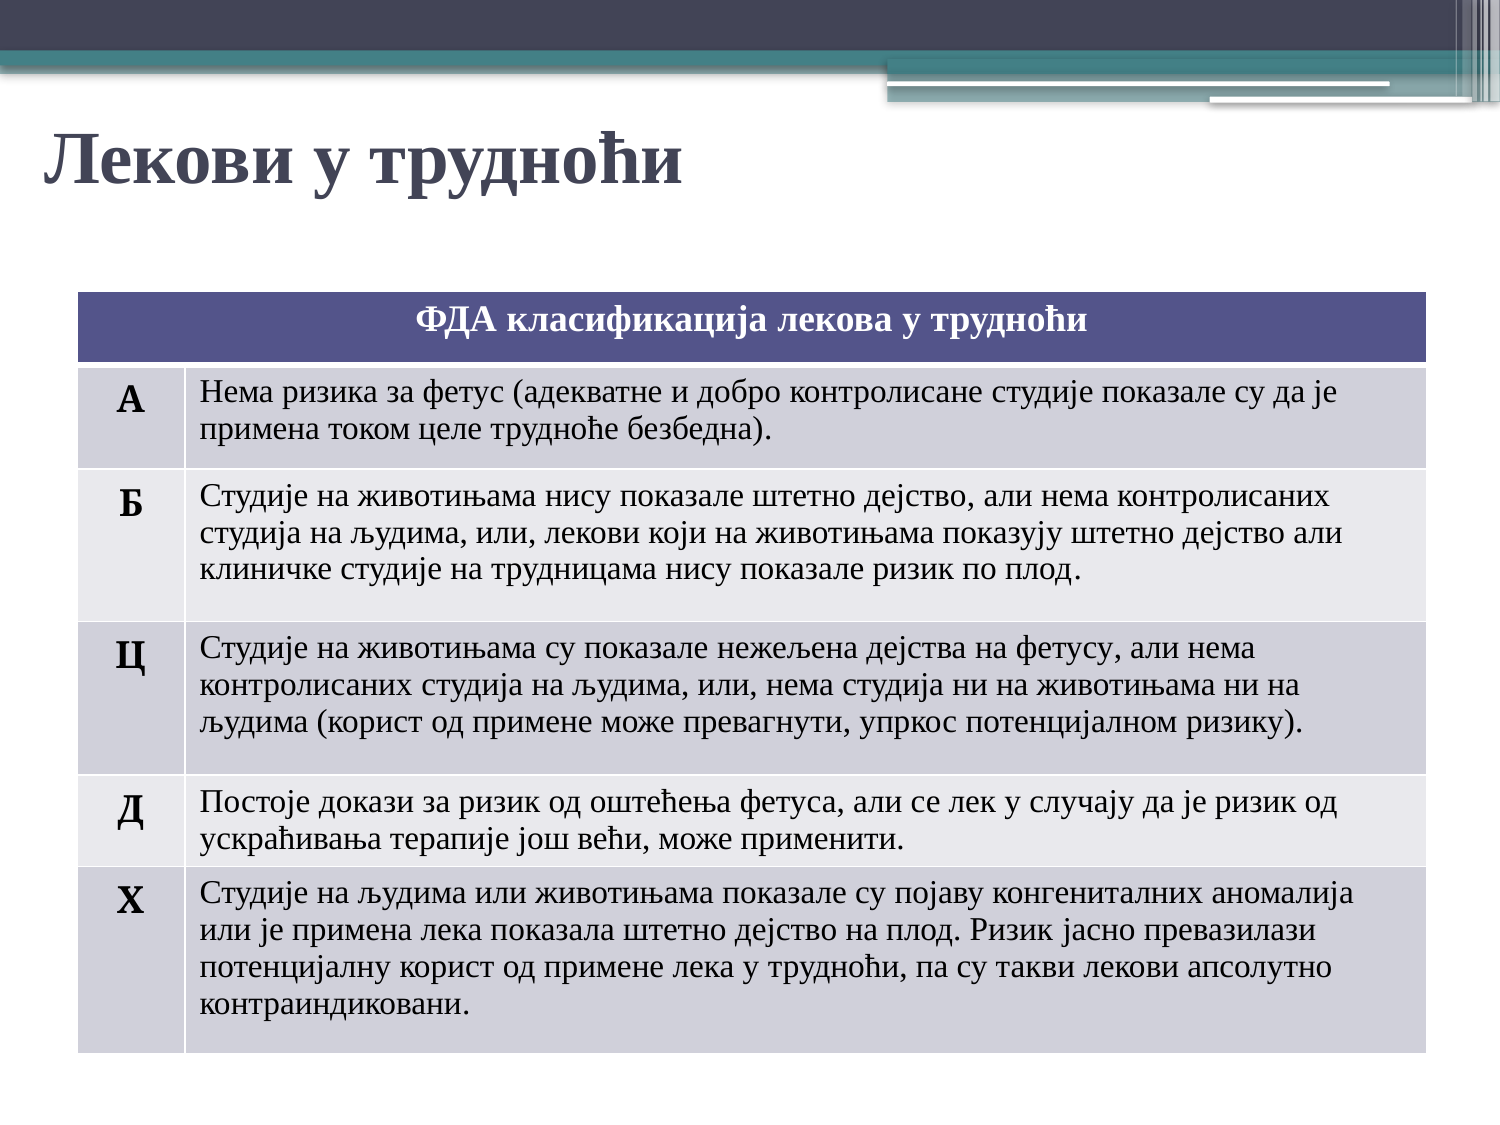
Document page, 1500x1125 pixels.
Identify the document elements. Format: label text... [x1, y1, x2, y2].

table_cell Студије на животињама нису показале штетно дејство, али нема контролисаних студија на људима, или, лекови који на животињама показују штетно дејство али клиничке студије на трудницама нису показале ризик по плод. [186, 470, 1426, 621]
table_header ФДА класификација лекова у трудноћи [78, 292, 1426, 362]
table_cell А [78, 368, 184, 468]
title Лекови у трудноћи [29, 66, 1380, 242]
table_cell Студије на људима или животињама показале су појаву конгениталних аномалија или је примена лека показала штетно дејство на плод. Ризик јасно превазилази потенцијалну корист од примене лека у трудноћи, па су такви лекови апсолутно контраиндиковани. [186, 867, 1426, 1053]
table_cell Б [78, 470, 184, 621]
table_cell Студије на животињама су показале нежељена дејства на фетусу, али нема контролисаних студија на људима, или, нема студија ни на животињама ни на људима (корист од примене може превагнути, упркос потенцијалном ризику). [186, 622, 1426, 774]
table_cell Д [78, 776, 184, 866]
table_cell Ц [78, 622, 184, 774]
table_cell Х [78, 867, 184, 1053]
table_cell Постоје докази за ризик од оштећења фетуса, али се лек у случају да је ризик од ускраћивања терапије још већи, може применити. [186, 776, 1426, 866]
table_cell Нема ризика за фетус (адекватне и добро контролисане студије показале су да је примена током целе трудноће безбедна). [186, 368, 1426, 468]
